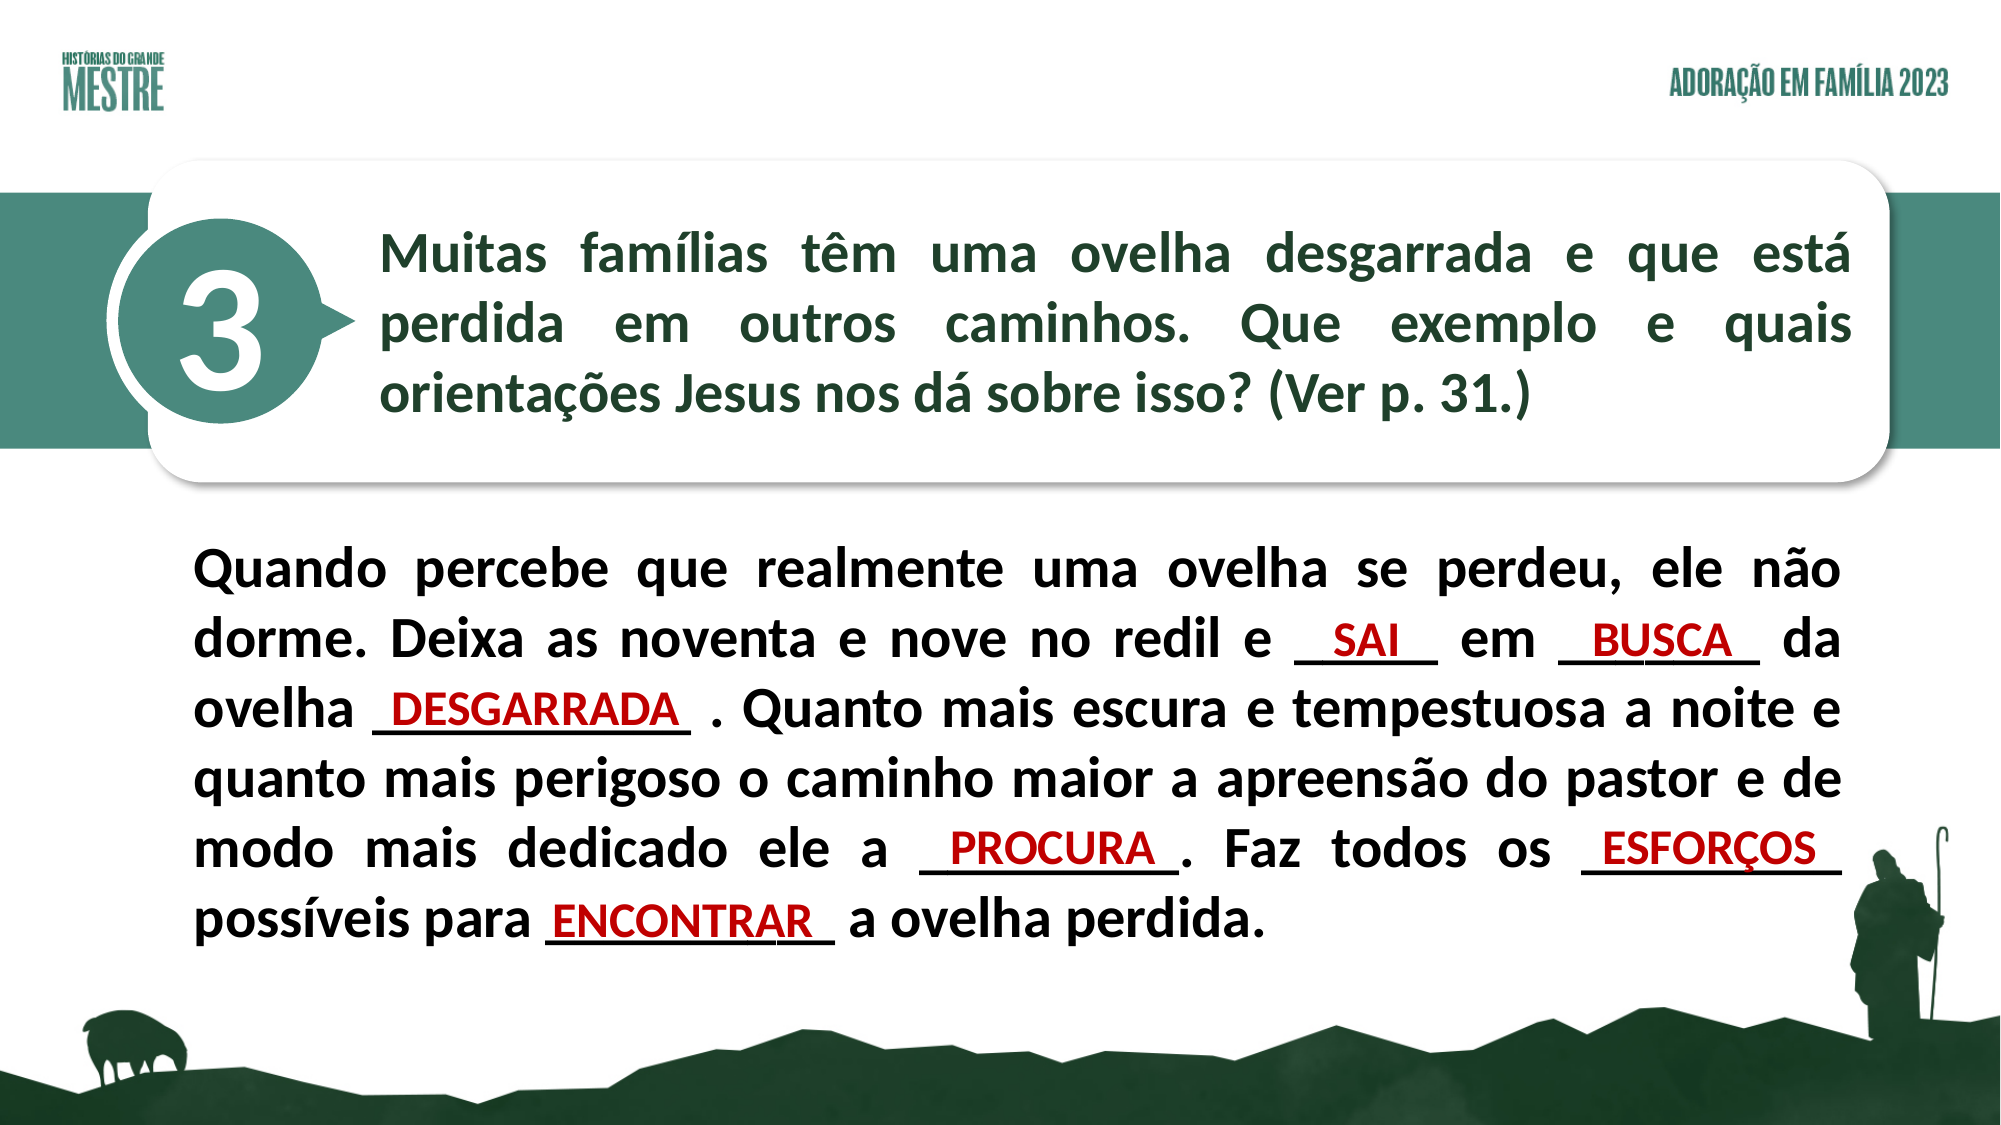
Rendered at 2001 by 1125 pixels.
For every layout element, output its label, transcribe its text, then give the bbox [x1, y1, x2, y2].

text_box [0, 160, 2000, 483]
text_box ESFORÇOS [1587, 807, 1868, 883]
text_box BUSCA [1577, 599, 1778, 675]
text_box Quando percebe que realmente uma ovelha se perdeu, ele não dorme. Deixa as noventa e nove no redil e _____ em _______ da ovelha ___________ . Quanto mais escura e tempestuosa a noite e quanto mais perigoso o caminho maior a apreensão do pastor e de modo mais dedicado ele a _________. Faz todos os _________ possíveis para __________ a ovelha perdida. [179, 521, 1859, 957]
text_box SAI [1319, 598, 1427, 674]
text_box PROCURA [935, 807, 1178, 883]
text_box ENCONTRAR [537, 880, 847, 955]
picture [0, 0, 2001, 1125]
text_box DESGARRADA [376, 668, 699, 743]
